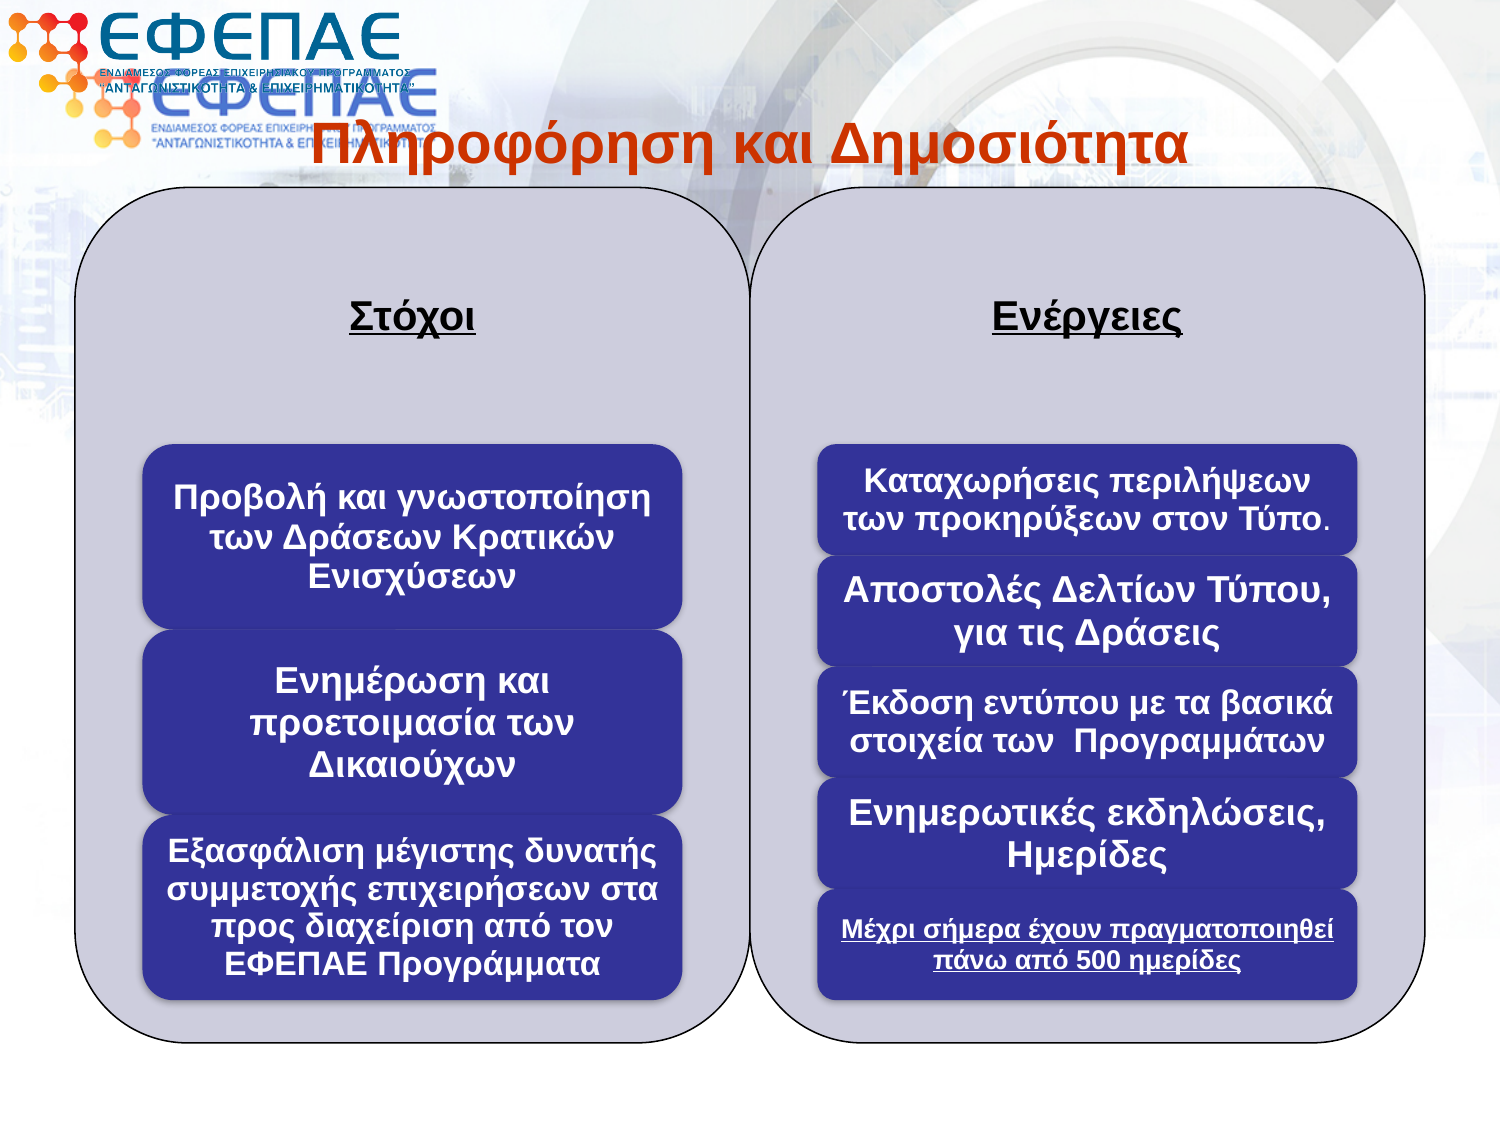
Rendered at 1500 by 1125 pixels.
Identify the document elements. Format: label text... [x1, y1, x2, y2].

title Πληροφόρηση και Δημοσιότητα [76, 93, 1424, 186]
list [74, 187, 1426, 1044]
picture [0, 0, 423, 106]
table_cell 15 [0, 0, 1500, 1125]
